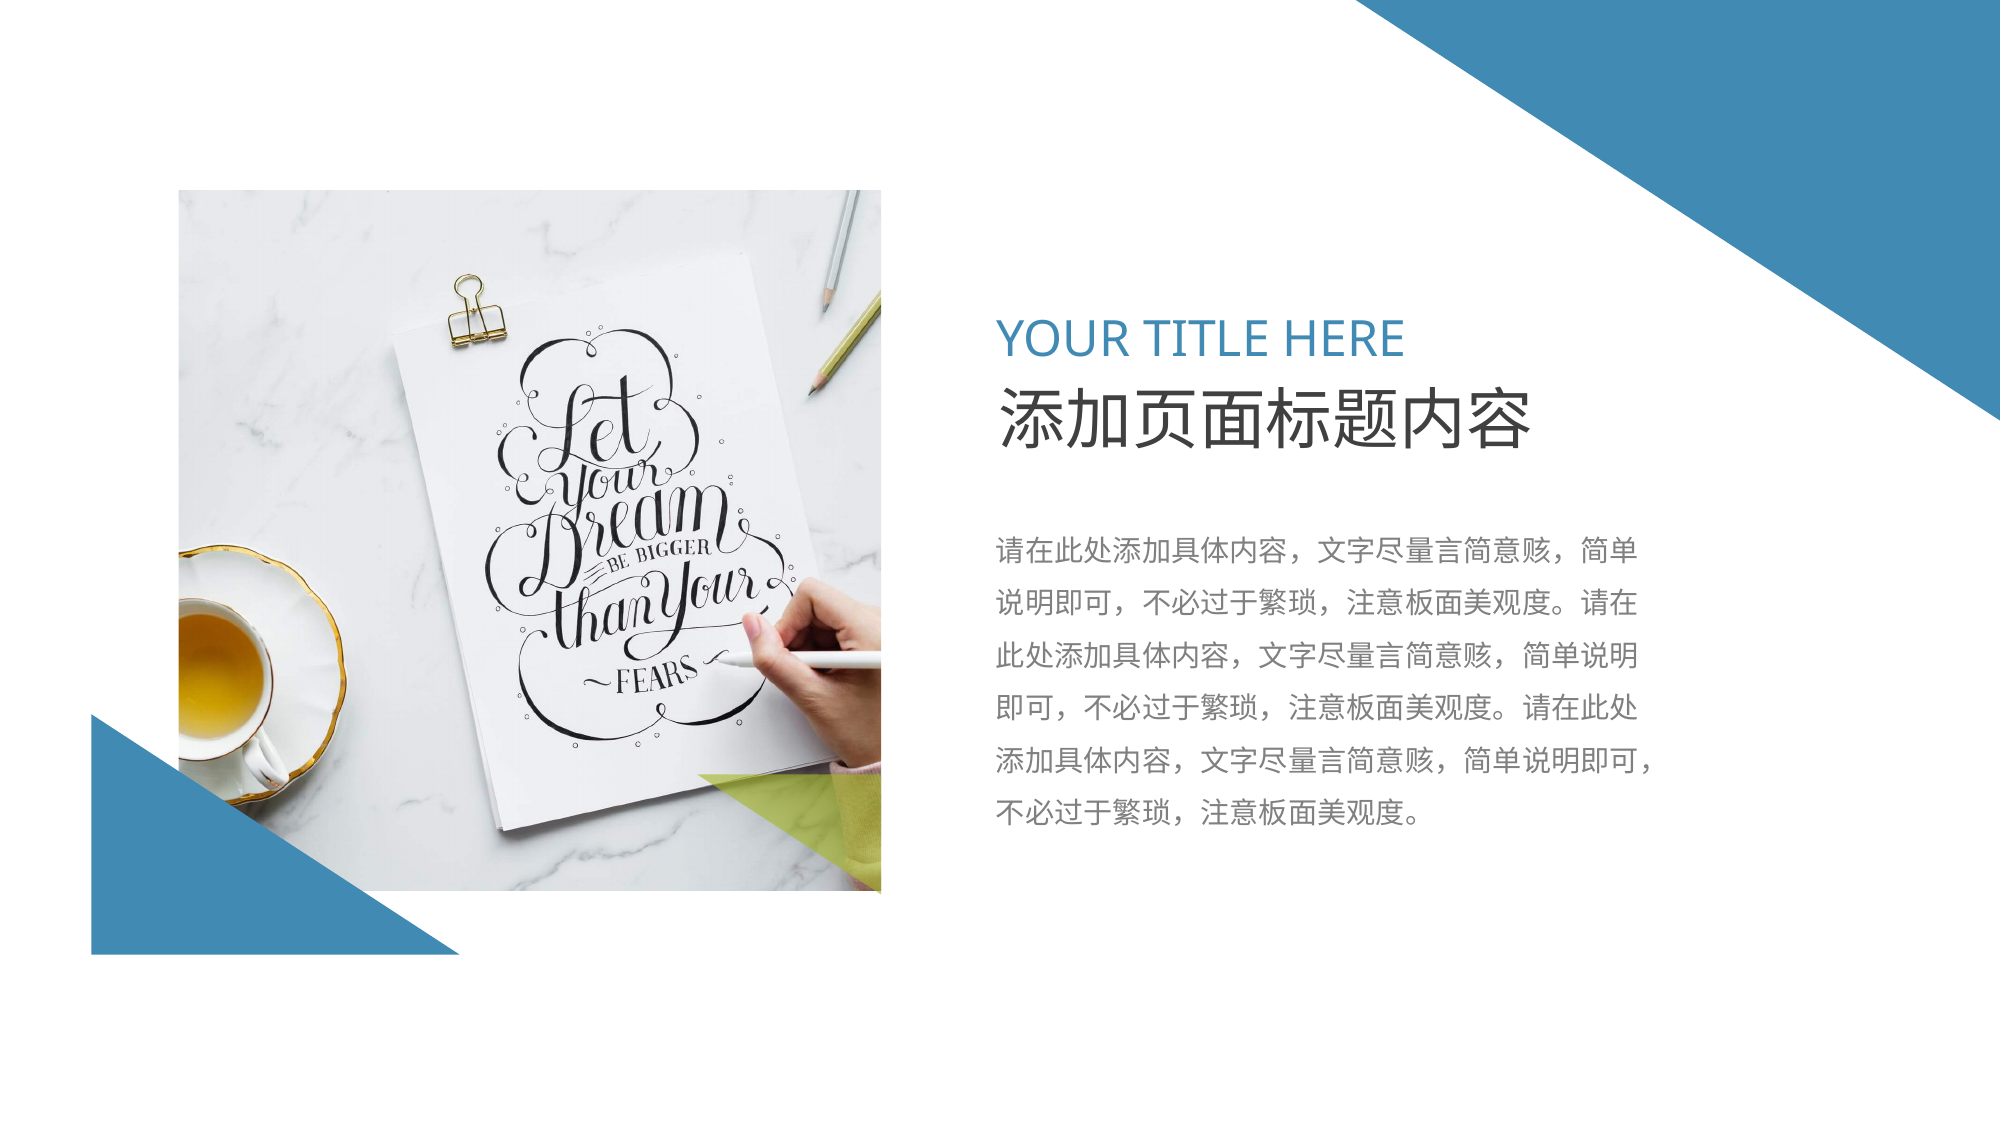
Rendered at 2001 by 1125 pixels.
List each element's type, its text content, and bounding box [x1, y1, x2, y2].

text_box [91, 714, 460, 955]
text_box [1355, 0, 2000, 421]
text_box [178, 190, 882, 891]
text_box [696, 774, 882, 895]
text_box YOUR TITLE HERE [981, 298, 1504, 370]
text_box 添加页面标题内容 [984, 369, 1548, 465]
text_box 请在此处添加具体内容，文字尽量言简意赅，简单说明即可，不必过于繁琐，注意板面美观度。请在此处添加具体内容，文字尽量言简意赅，简单说明即可，不必过于繁琐，注意板面美观度。请在此处添加具体内容，文字尽量言简意赅，简单说明即可，不必过于繁琐，注意板面美观度。 [980, 507, 1684, 837]
